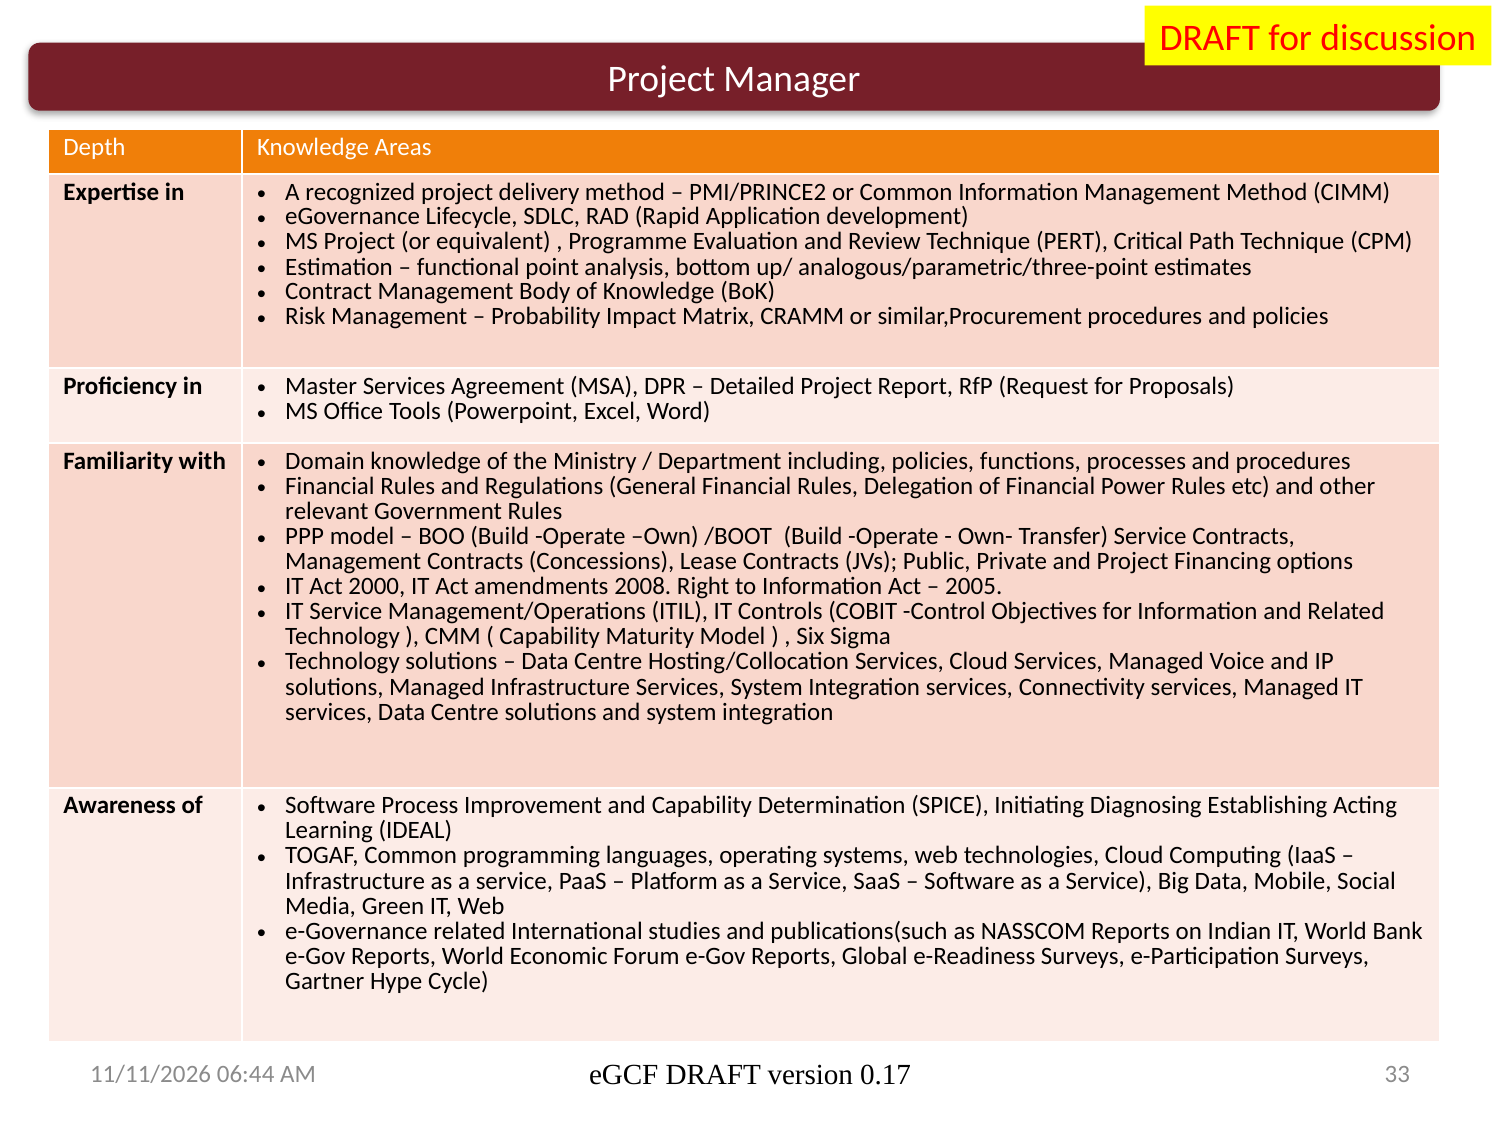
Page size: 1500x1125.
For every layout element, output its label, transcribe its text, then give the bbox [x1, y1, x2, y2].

table_cell Domain knowledge of the Ministry / Department including, policies, functions, processes and procedures Financial Rules and Regulations (General Financial Rules, Delegation of Financial Power Rules etc) and other relevant Government Rules PPP model – BOO (Build -Operate –Own) /BOOT (Build -Operate - Own- Transfer) Service Contracts, Management Contracts (Concessions), Lease Contracts (JVs); Public, Private and Project Financing options IT Act 2000, IT Act amendments 2008. Right to Information Act – 2005. IT Service Management/Operations (ITIL), IT Controls (COBIT -Control Objectives for Information and Related Technology ), CMM ( Capability Maturity Model ) , Six Sigma Technology solutions – Data Centre Hosting/Collocation Services, Cloud Services, Managed Voice and IP solutions, Managed Infrastructure Services, System Integration services, Connectivity services, Managed IT services, Data Centre solutions and system integration [243, 444, 1439, 787]
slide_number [75, 1042, 425, 1103]
text_box DRAFT for discussion [1144, 5, 1492, 66]
text_box Project Manager [27, 41, 1441, 112]
slide_number 33 [1074, 1042, 1425, 1103]
table_header Depth [49, 130, 241, 173]
table_cell Familiarity with [49, 444, 241, 787]
table_cell Software Process Improvement and Capability Determination (SPICE), Initiating Diagnosing Establishing Acting Learning (IDEAL) TOGAF, Common programming languages, operating systems, web technologies, Cloud Computing (IaaS – Infrastructure as a service, PaaS – Platform as a Service, SaaS – Software as a Service), Big Data, Mobile, Social Media, Green IT, Web e-Governance related International studies and publications(such as NASSCOM Reports on Indian IT, World Bank e-Gov Reports, World Economic Forum e-Gov Reports, Global e-Readiness Surveys, e-Participation Surveys, Gartner Hype Cycle) [243, 789, 1439, 1041]
table_cell Expertise in [49, 175, 241, 367]
table_cell Awareness of [49, 789, 241, 1041]
table_cell A recognized project delivery method – PMI/PRINCE2 or Common Information Management Method (CIMM) eGovernance Lifecycle, SDLC, RAD (Rapid Application development) MS Project (or equivalent) , Programme Evaluation and Review Technique (PERT), Critical Path Technique (CPM) Estimation – functional point analysis, bottom up/ analogous/parametric/three-point estimates Contract Management Body of Knowledge (BoK) Risk Management – Probability Impact Matrix, CRAMM or similar,Procurement procedures and policies [243, 175, 1439, 367]
footer eGCF DRAFT version 0.17 [512, 1042, 988, 1103]
table_header Knowledge Areas [243, 130, 1439, 173]
table_cell Master Services Agreement (MSA), DPR – Detailed Project Report, RfP (Request for Proposals) MS Office Tools (Powerpoint, Excel, Word) [243, 369, 1439, 442]
table_cell Proficiency in [49, 369, 241, 442]
